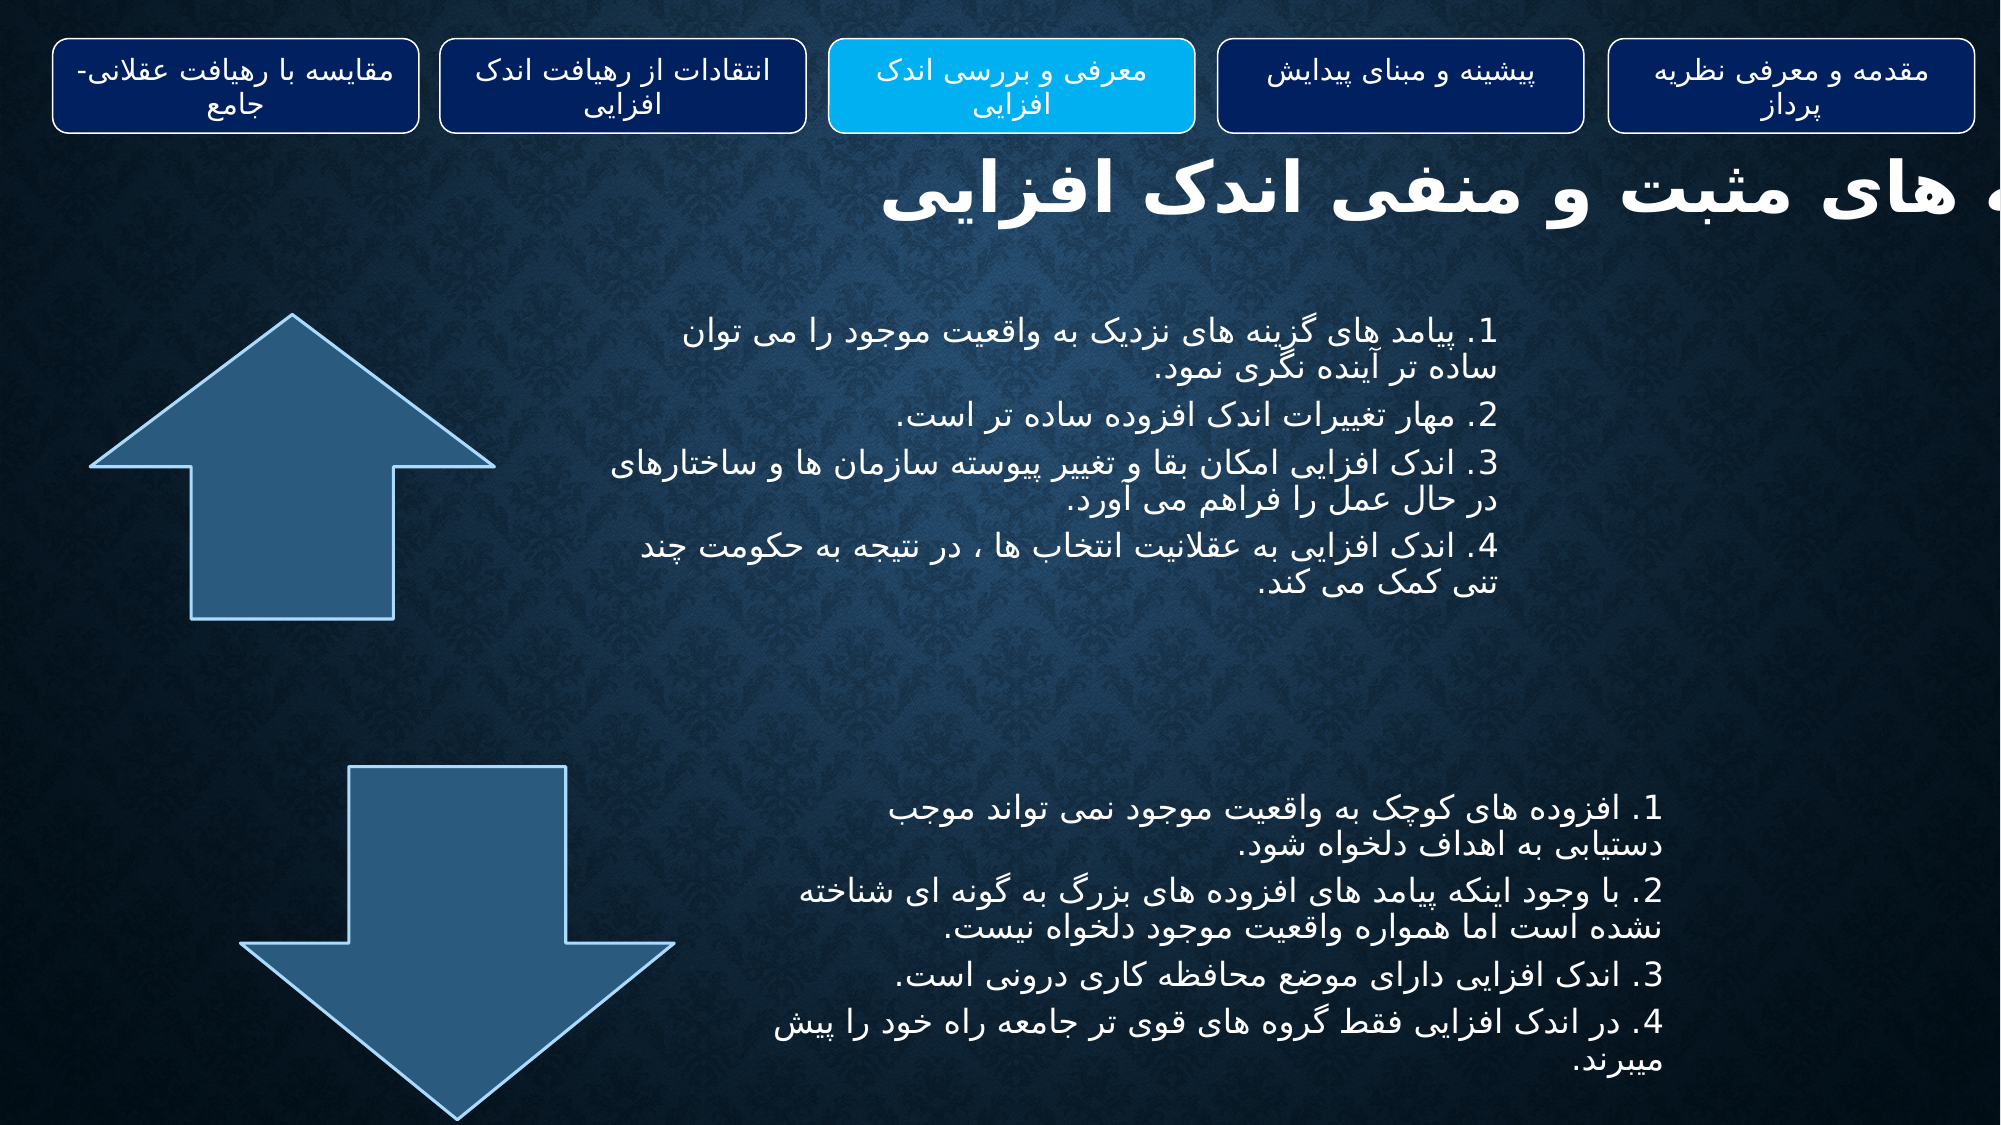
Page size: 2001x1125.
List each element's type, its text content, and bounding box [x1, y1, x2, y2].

title جنبه های مثبت و منفی اندک افزایی [659, 81, 2000, 299]
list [52, 246, 1721, 1125]
text_box مقدمه و معرفی نظریه پرداز [1608, 38, 1975, 134]
text_box انتقادات از رهیافت اندک افزایی [439, 38, 807, 134]
text_box معرفی و بررسی اندک افزایی [828, 38, 1195, 134]
text_box پیشینه و مبنای پیدایش [1217, 38, 1584, 134]
text_box مقایسه با رهیافت عقلانی-جامع [52, 38, 419, 134]
